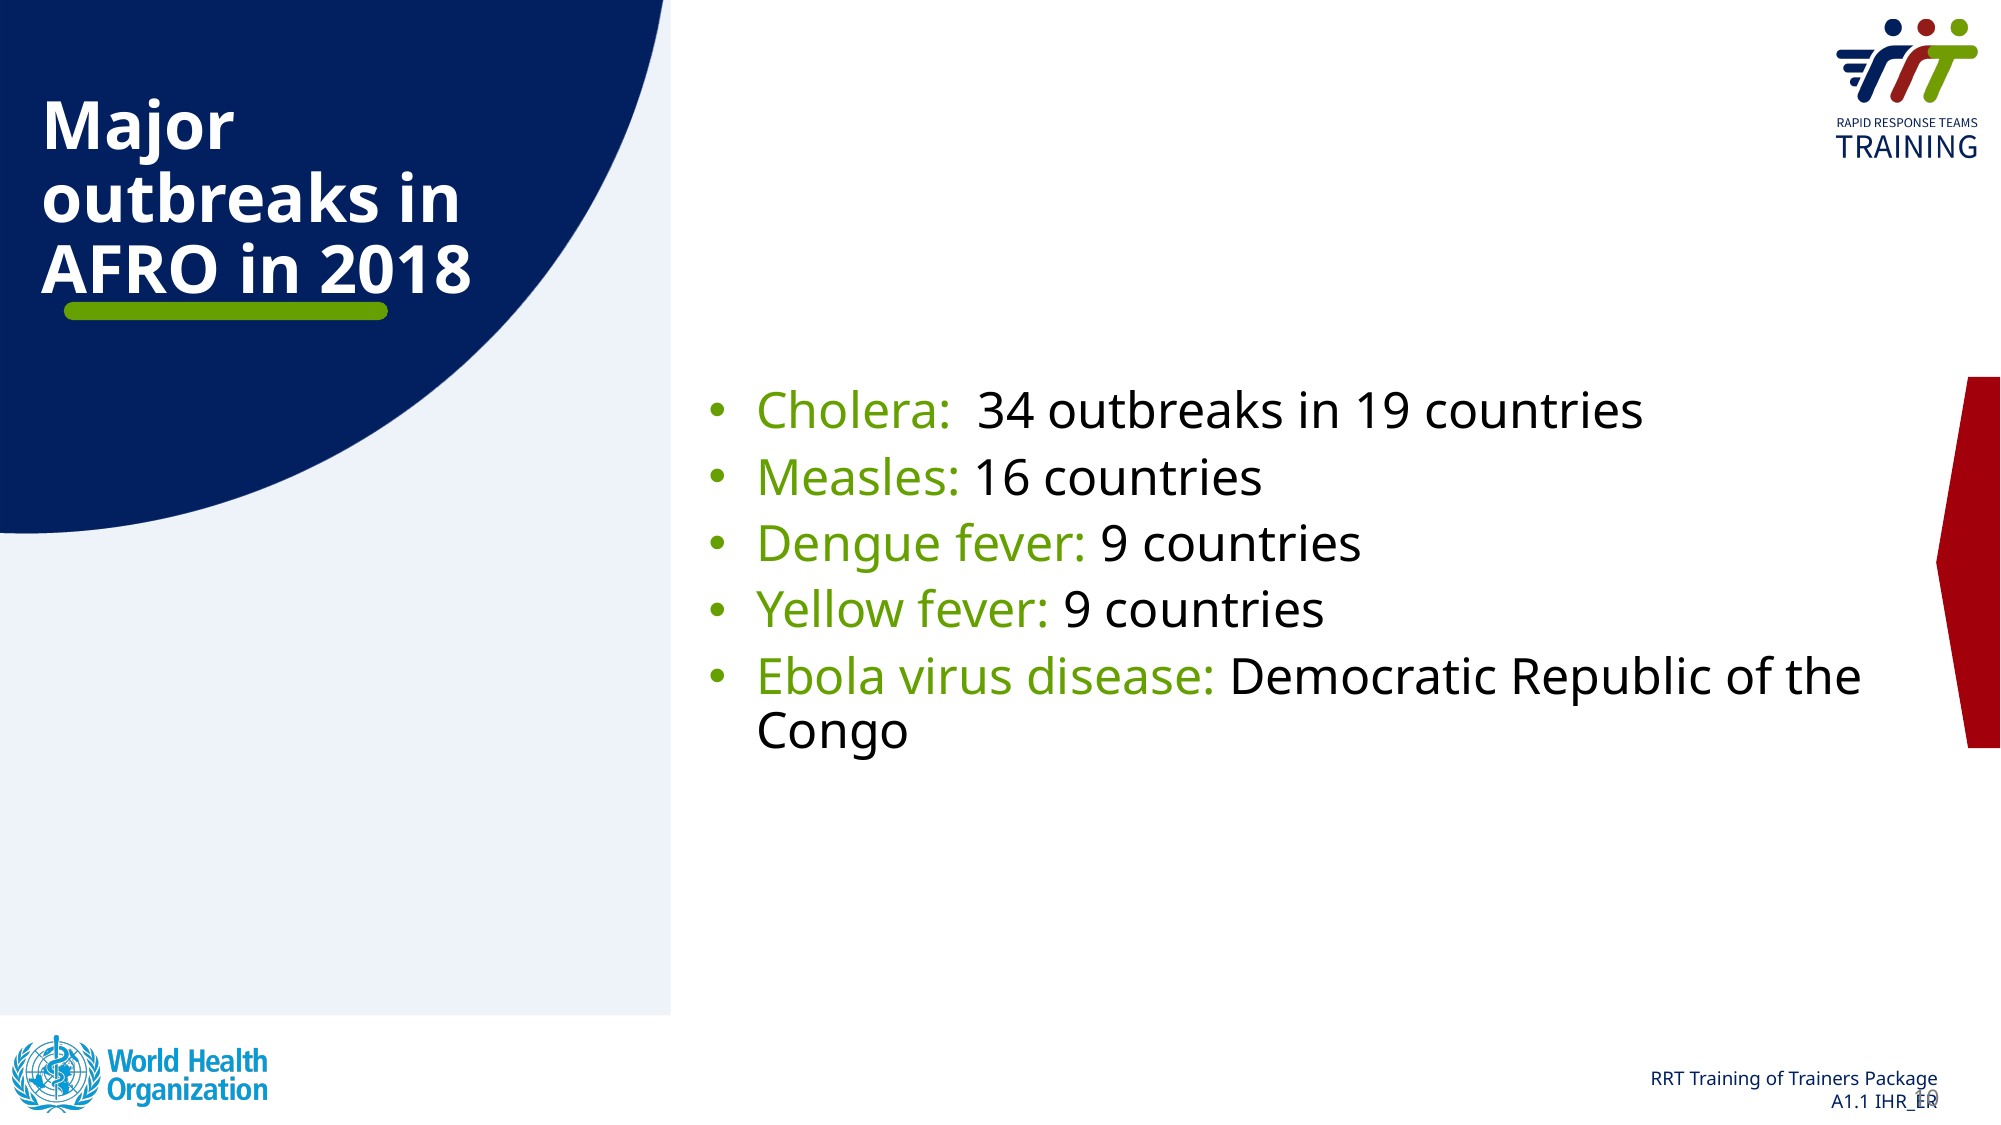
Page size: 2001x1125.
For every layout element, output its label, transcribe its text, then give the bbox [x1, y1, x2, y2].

text_box [63, 301, 388, 321]
picture [58, 1050, 64, 1058]
picture [12, 1035, 267, 1113]
title Major outbreaks in AFRO in 2018 [33, 41, 570, 360]
picture [12, 1083, 48, 1113]
picture [1835, 19, 1978, 167]
list Cholera: 34 outbreaks in 19 countries Measles: 16 countries Dengue fever: 9 countries Yellow fever: 9 countries Ebola virus disease: Democratic Republic of the Congo [700, 116, 1937, 1028]
picture [0, 0, 670, 538]
